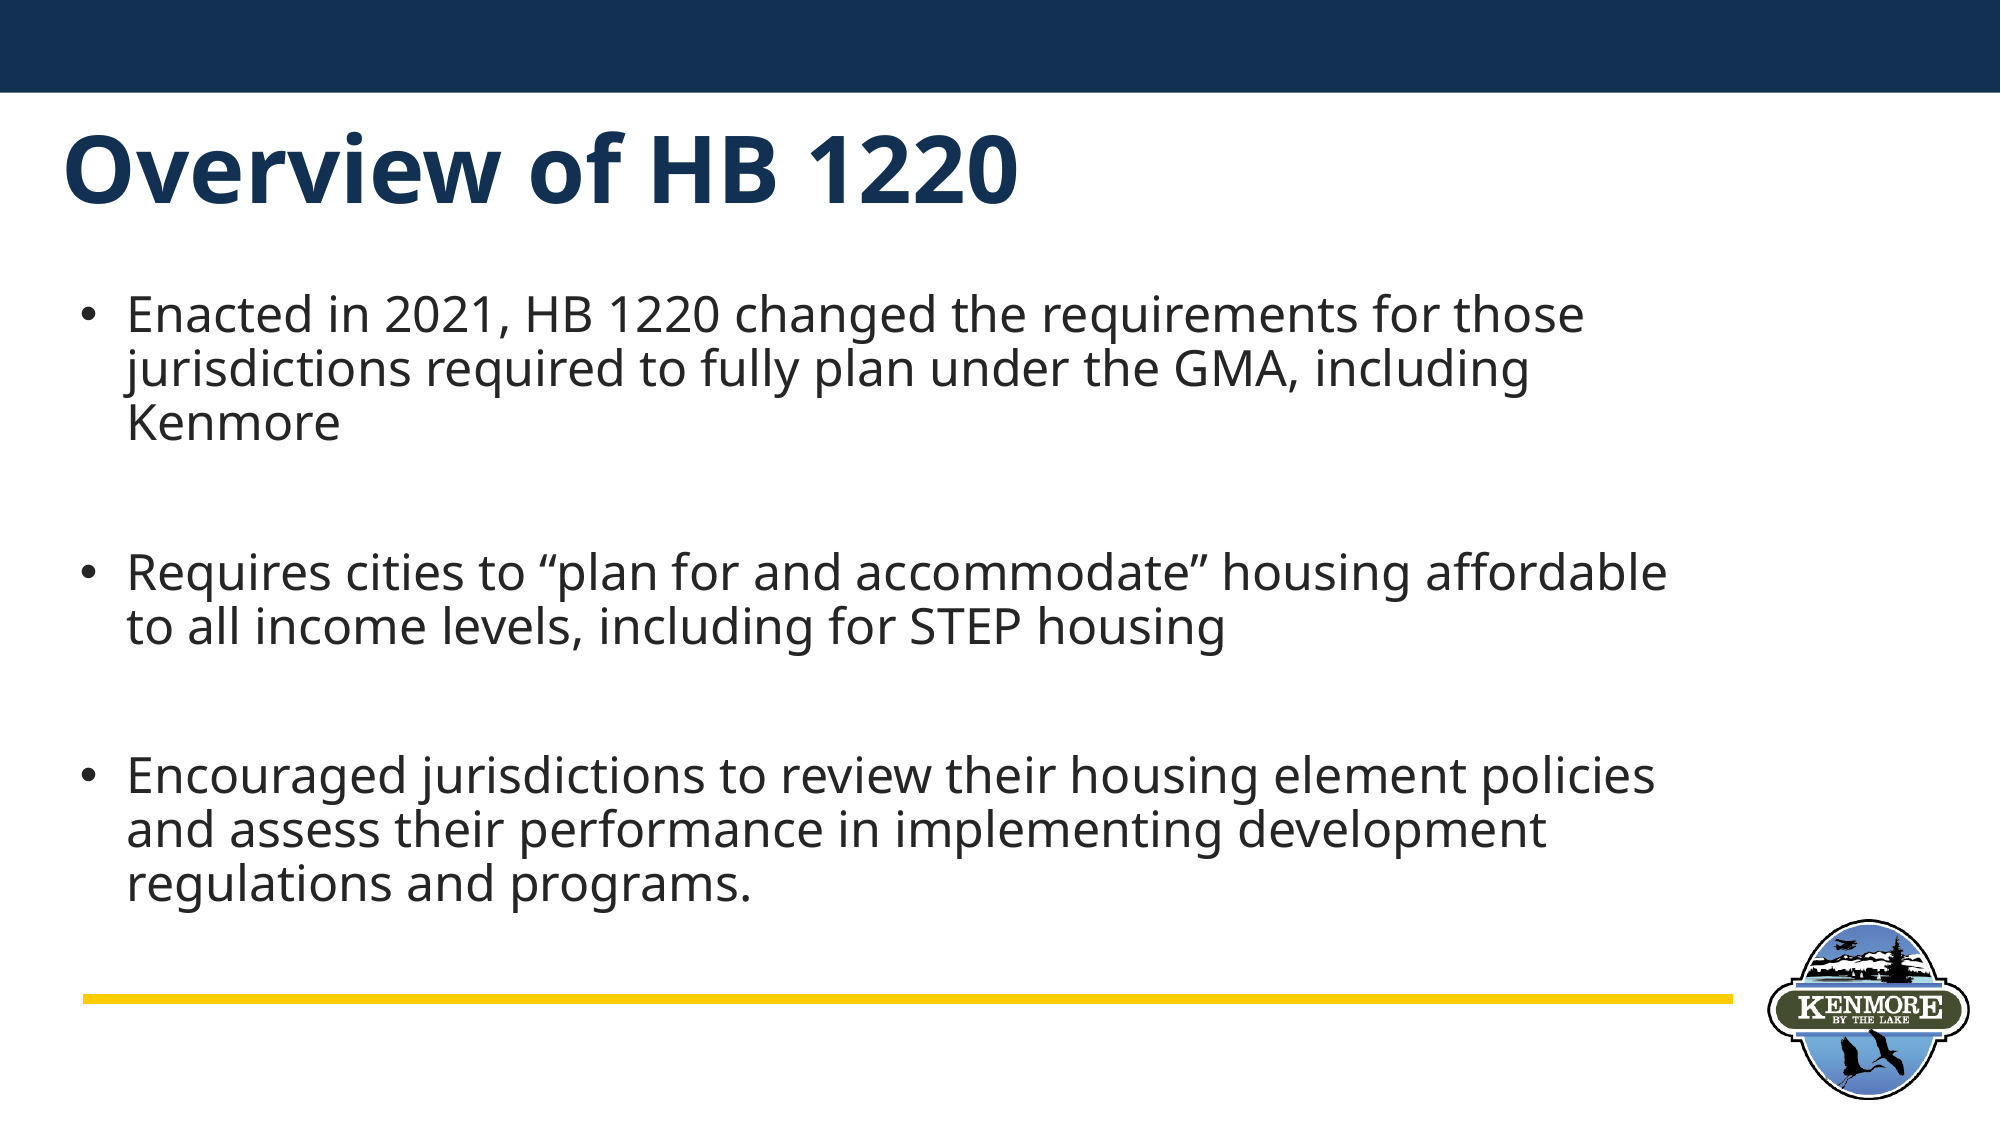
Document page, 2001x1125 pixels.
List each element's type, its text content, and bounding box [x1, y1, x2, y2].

slide_number 13 [1412, 1042, 1863, 1103]
subtitle Enacted in 2021, HB 1220 changed the requirements for those jurisdictions required to fully plan under the GMA, including Kenmore Requires cities to “plan for and accommodate” housing affordable to all income levels, including for STEP housing Encouraged jurisdictions to review their housing element policies and assess their performance in implementing development regulations and programs. [64, 281, 1691, 861]
picture [1767, 919, 1970, 1100]
text_box [0, 0, 2000, 94]
title Overview of HB 1220 [46, 94, 1940, 231]
